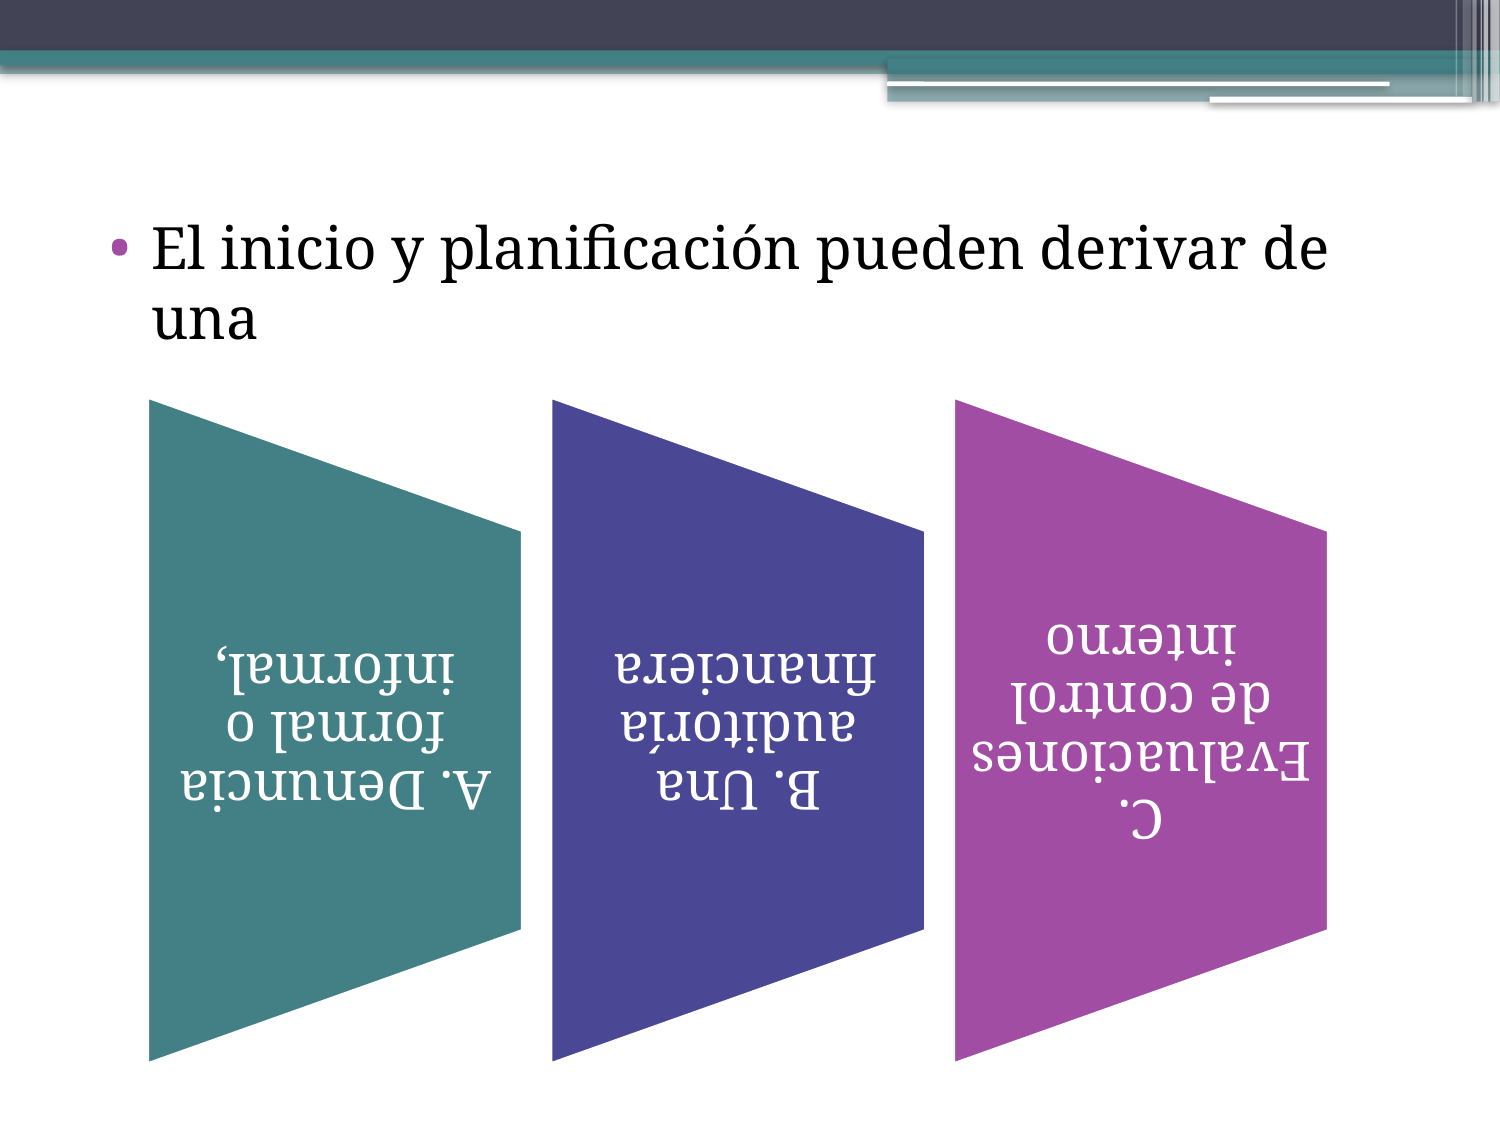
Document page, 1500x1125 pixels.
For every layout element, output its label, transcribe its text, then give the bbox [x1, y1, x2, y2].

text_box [147, 396, 1329, 1065]
list El inicio y planificación pueden derivar de una [76, 203, 1427, 315]
